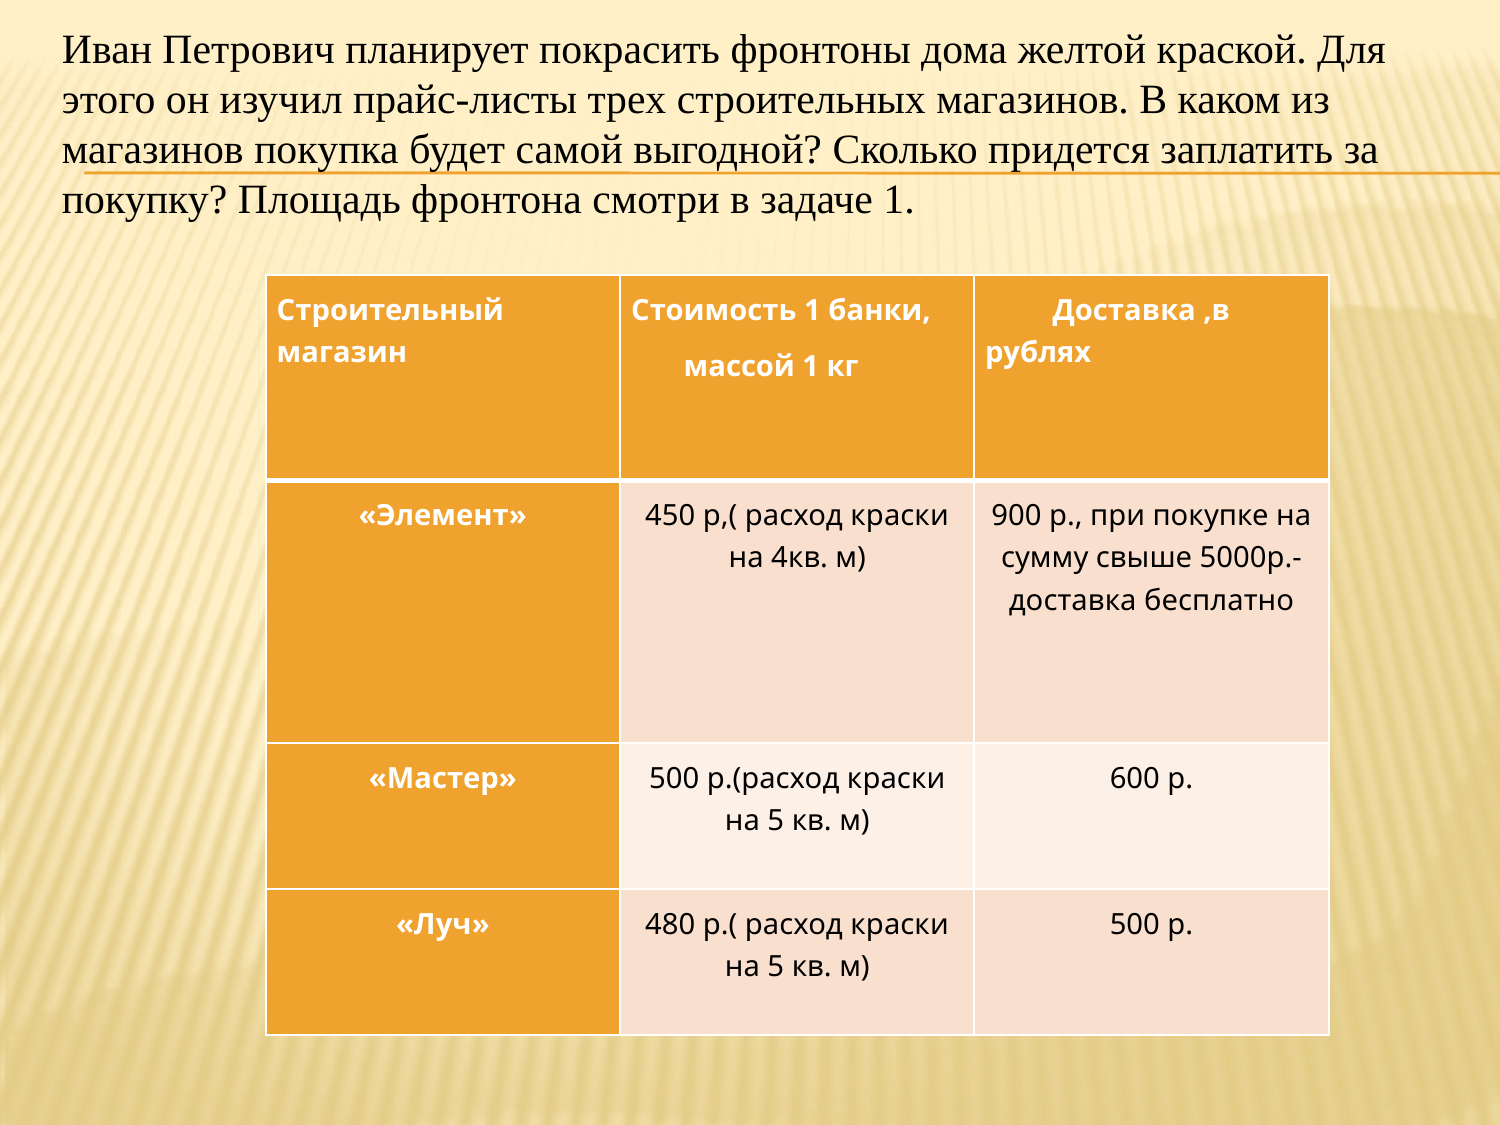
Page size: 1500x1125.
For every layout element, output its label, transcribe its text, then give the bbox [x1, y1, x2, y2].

table_cell «Луч» [267, 890, 619, 1034]
table_cell «Мастер» [267, 744, 619, 888]
table_cell 500 р.(расход краски на 5 кв. м) [621, 744, 973, 888]
table_header Строительный магазин [267, 276, 619, 478]
table_header Стоимость 1 банки, массой 1 кг [621, 276, 973, 478]
table_cell 900 р., при покупке на сумму свыше 5000р.- доставка бесплатно [975, 483, 1328, 742]
title Иван Петрович планирует покрасить фронтоны дома желтой краской. Для этого он изучил прайс-листы трех строительных магазинов. В каком из магазинов покупка будет самой выгодной? Сколько придется заплатить за покупку? Площадь фронтона смотри в задаче 1. [46, 13, 1500, 275]
table_cell 600 р. [975, 744, 1328, 888]
table_header Доставка ,в рублях [975, 276, 1328, 478]
table_cell «Элемент» [267, 483, 619, 742]
table_cell 480 р.( расход краски на 5 кв. м) [621, 890, 973, 1034]
table_cell 450 р,( расход краски на 4кв. м) [621, 483, 973, 742]
table_cell 500 р. [975, 890, 1328, 1034]
